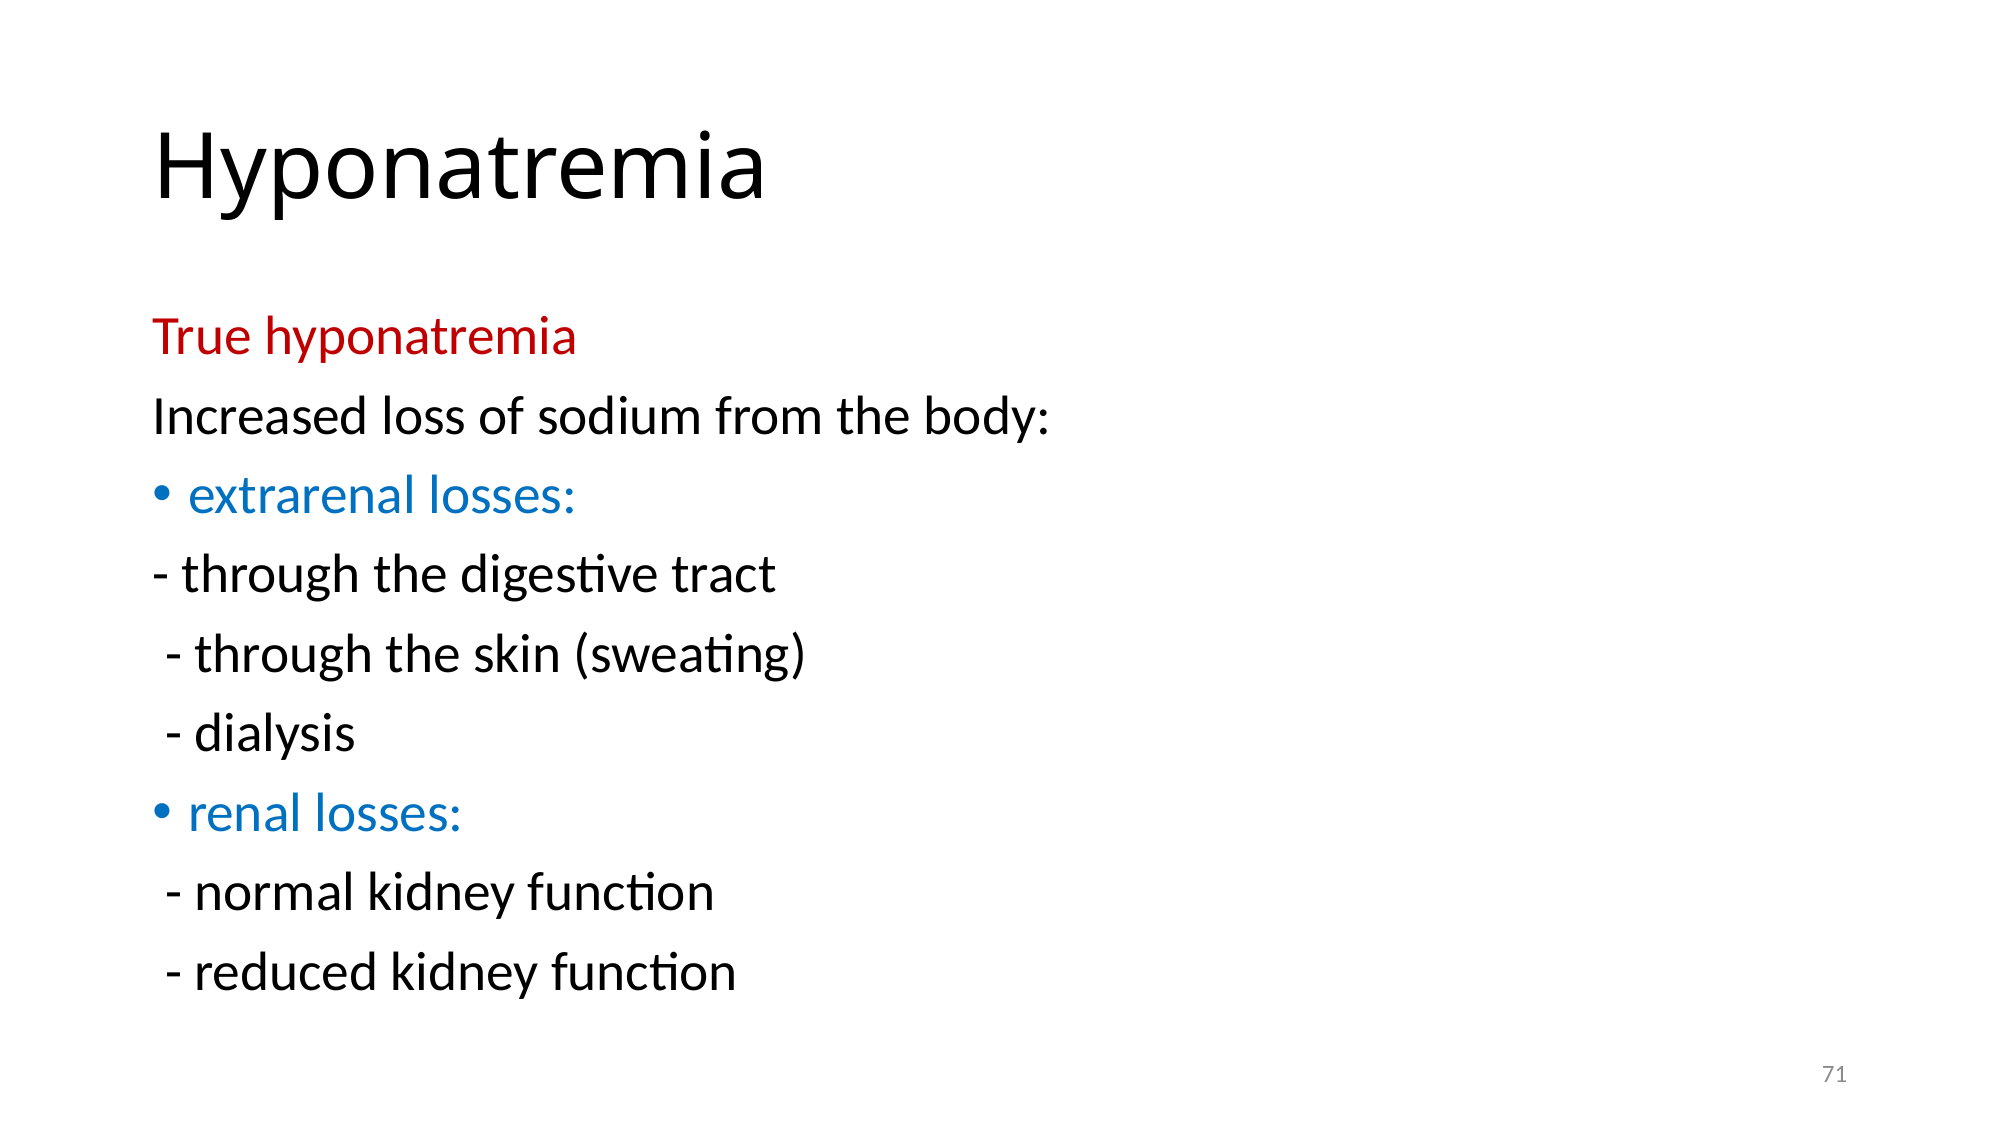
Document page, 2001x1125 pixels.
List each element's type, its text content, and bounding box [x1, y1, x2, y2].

list True hyponatremia Increased loss of sodium from the body: extrarenal losses: - through the digestive tract - through the skin (sweating) - dialysis renal losses: - normal kidney function - reduced kidney function [137, 299, 1863, 1014]
title Hyponatremia [137, 59, 1863, 278]
slide_number 71 [1412, 1042, 1863, 1103]
